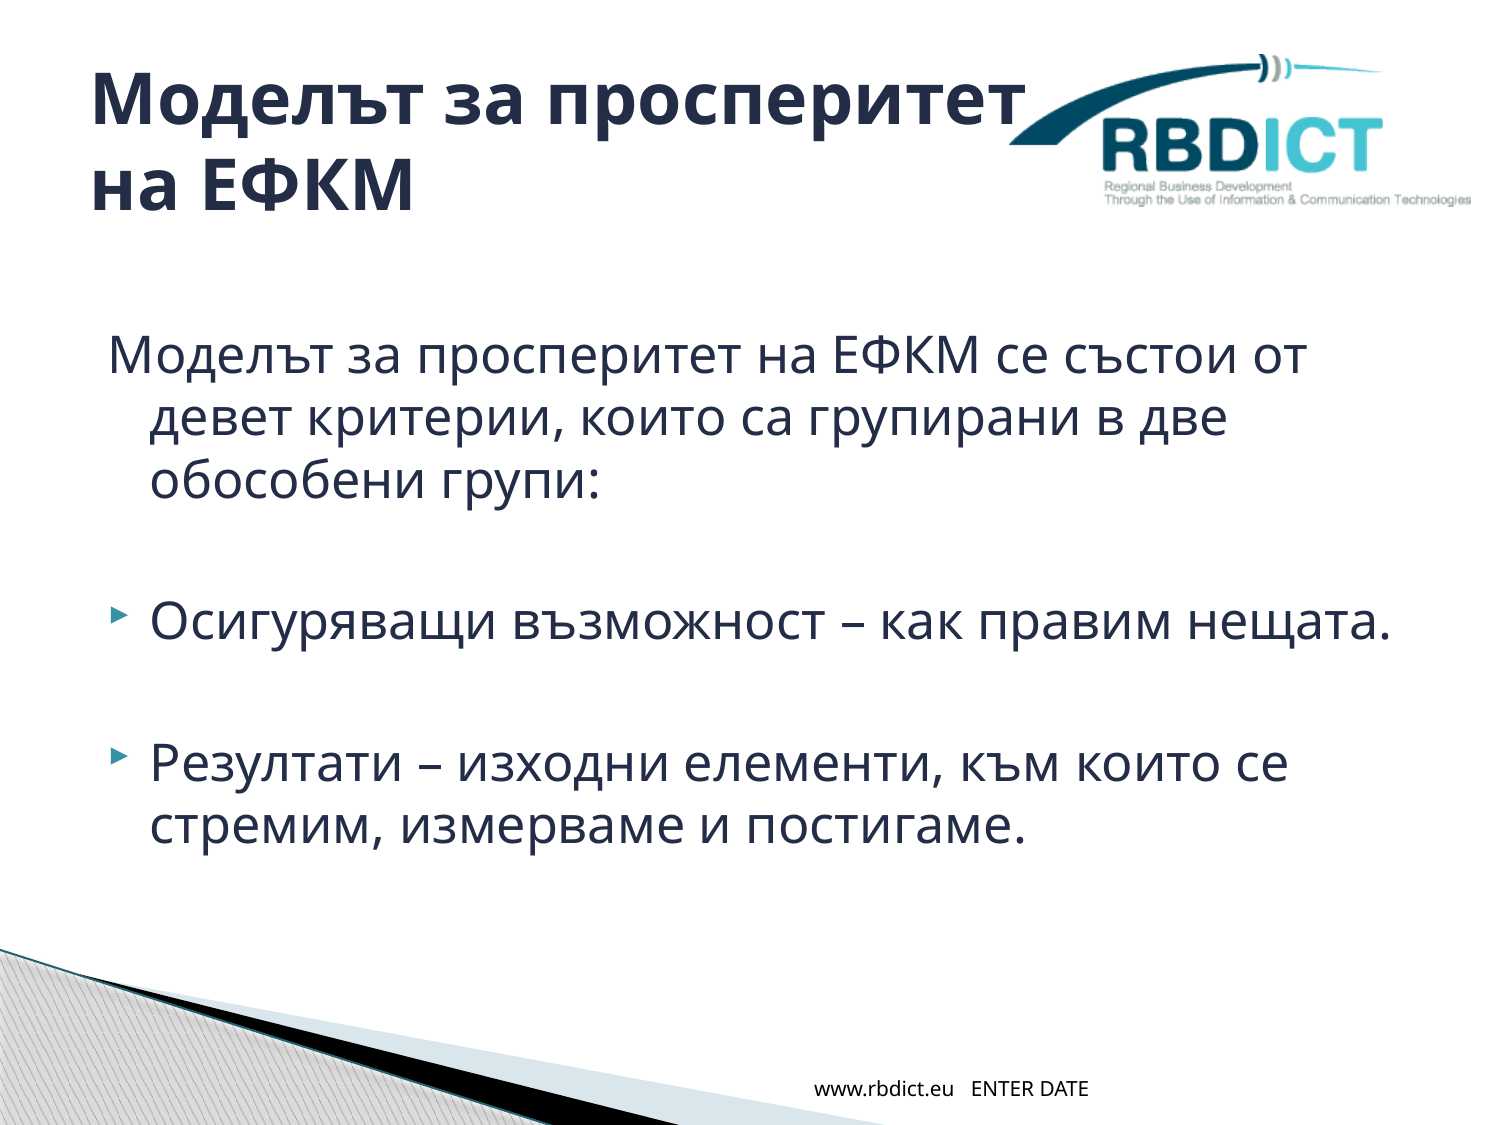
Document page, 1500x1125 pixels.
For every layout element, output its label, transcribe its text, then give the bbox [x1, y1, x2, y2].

list Моделът за просперитет на ЕФКМ се състои от девет критерии, които са групирани в две обособени групи: Осигуряващи възможност – как правим нещата. Резултати – изходни елементи, към които се стремим, измерваме и постигаме. [74, 242, 1426, 986]
title Моделът за просперитет на ЕФКМ [75, 45, 1425, 233]
footer www.rbdict.eu ENTER DATE [718, 1051, 1105, 1112]
picture [1425, 54, 1471, 207]
